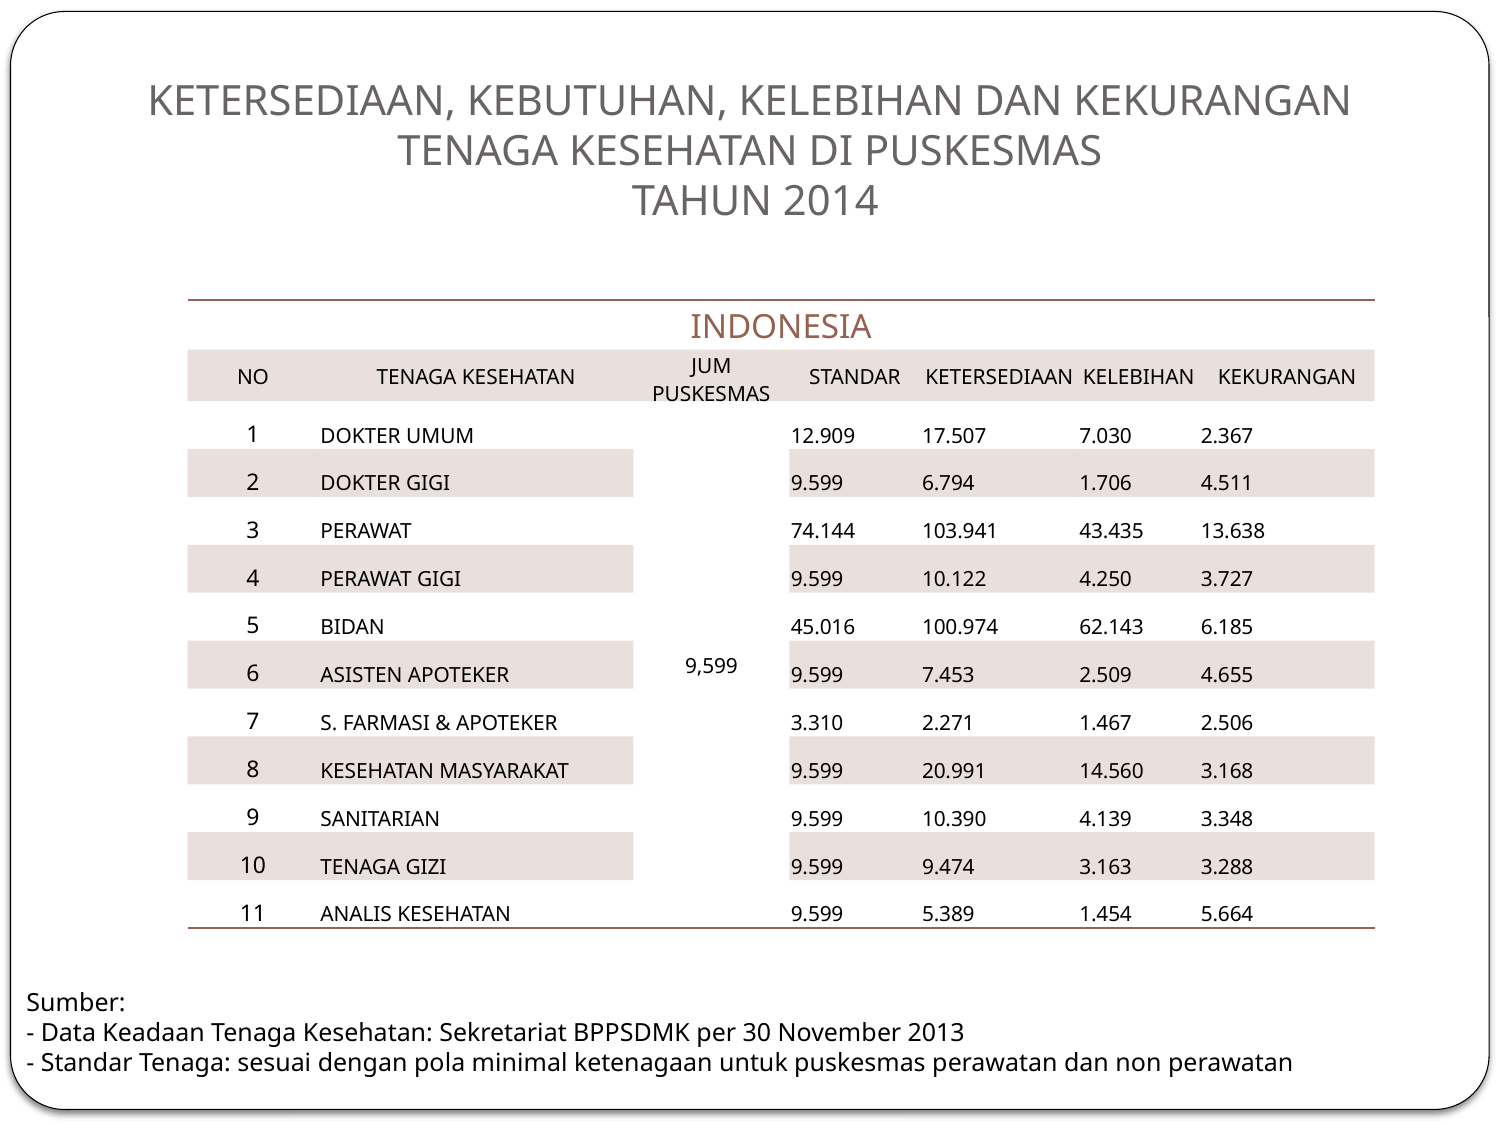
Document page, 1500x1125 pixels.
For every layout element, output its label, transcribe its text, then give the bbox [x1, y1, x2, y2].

table_cell 9.474 [921, 832, 1078, 880]
table_cell 7.453 [921, 641, 1078, 689]
table_cell 3.168 [1199, 736, 1375, 784]
table_cell 62.143 [1078, 593, 1199, 641]
table_cell 9.599 [789, 449, 921, 497]
table_cell KESEHATAN MASYARAKAT [319, 736, 633, 784]
table_cell DOKTER UMUM [319, 401, 633, 449]
table_cell 12.909 [789, 401, 921, 449]
table_cell 2 [188, 449, 319, 497]
table_cell DOKTER GIGI [319, 449, 633, 497]
table_cell 6.185 [1199, 593, 1375, 641]
table_cell 10 [188, 832, 319, 880]
table_cell 3.310 [789, 689, 921, 736]
table_cell 100.974 [921, 593, 1078, 641]
table_cell 9.599 [789, 545, 921, 593]
table_cell 20.991 [921, 736, 1078, 784]
text_box Sumber: ‐ Data Keadaan Tenaga Kesehatan: Sekretariat BPPSDMK per 30 November 2013 ‐ Standar Tenaga: sesuai dengan pola minimal ketenagaan untuk puskesmas perawatan dan non perawatan [11, 978, 1311, 1084]
table_cell STANDAR [789, 350, 921, 401]
table_cell 2.271 [921, 689, 1078, 736]
table_cell 7.030 [1078, 401, 1199, 449]
table_cell 14.560 [1078, 736, 1199, 784]
table_cell 4.655 [1199, 641, 1375, 689]
table_cell 9.599 [789, 641, 921, 689]
table_cell 74.144 [789, 497, 921, 545]
table_cell 4.139 [1078, 784, 1199, 832]
table_cell 3.163 [1078, 832, 1199, 880]
table_cell 103.941 [921, 497, 1078, 545]
table_cell 2.509 [1078, 641, 1199, 689]
table_cell 1 [188, 401, 319, 449]
table_cell 6.794 [921, 449, 1078, 497]
table_cell 5 [188, 593, 319, 641]
table_header INDONESIA [188, 301, 1375, 350]
table_cell 3.288 [1199, 832, 1375, 880]
table_cell 10.390 [921, 784, 1078, 832]
table_cell ANALIS KESEHATAN [319, 880, 633, 927]
table_cell 1.467 [1078, 689, 1199, 736]
table_cell KETERSEDIAAN [921, 350, 1078, 401]
table_cell 6 [188, 641, 319, 689]
table_cell 4.250 [1078, 545, 1199, 593]
table_cell 7 [188, 689, 319, 736]
table_cell 1.706 [1078, 449, 1199, 497]
table_cell ASISTEN APOTEKER [319, 641, 633, 689]
table_cell 13.638 [1199, 497, 1375, 545]
table_cell 8 [188, 736, 319, 784]
table_cell 4 [188, 545, 319, 593]
table_cell 17.507 [921, 401, 1078, 449]
table_cell 3.727 [1199, 545, 1375, 593]
table_cell 5.389 [921, 880, 1078, 927]
table_cell TENAGA GIZI [319, 832, 633, 880]
table_cell 4.511 [1199, 449, 1375, 497]
table_cell BIDAN [319, 593, 633, 641]
table_cell 10.122 [921, 545, 1078, 593]
title KETERSEDIAAN, KEBUTUHAN, KELEBIHAN DAN KEKURANGAN TENAGA KESEHATAN DI PUSKESMAS TAHUN 2014 [75, 28, 1425, 239]
table_cell S. FARMASI & APOTEKER [319, 689, 633, 736]
table_cell 9.599 [789, 832, 921, 880]
table_cell 3.348 [1199, 784, 1375, 832]
table_cell 9.599 [789, 880, 921, 927]
table_cell SANITARIAN [319, 784, 633, 832]
table_cell 11 [188, 880, 319, 927]
table_cell 9.599 [789, 736, 921, 784]
table_cell KELEBIHAN [1078, 350, 1199, 401]
table_cell NO [188, 350, 319, 401]
table_cell 3 [188, 497, 319, 545]
table_cell 9,599 [633, 401, 789, 927]
table_cell 5.664 [1199, 880, 1375, 927]
table_cell KEKURANGAN [1199, 350, 1375, 401]
table_cell 2.367 [1199, 401, 1375, 449]
table_cell 43.435 [1078, 497, 1199, 545]
table_cell JUM PUSKESMAS [633, 350, 789, 401]
table_cell 1.454 [1078, 880, 1199, 927]
table_cell PERAWAT [319, 497, 633, 545]
table_cell 2.506 [1199, 689, 1375, 736]
table_cell 9.599 [789, 784, 921, 832]
table_cell PERAWAT GIGI [319, 545, 633, 593]
table_cell 45.016 [789, 593, 921, 641]
table_cell 9 [188, 784, 319, 832]
table_cell TENAGA KESEHATAN [319, 350, 633, 401]
